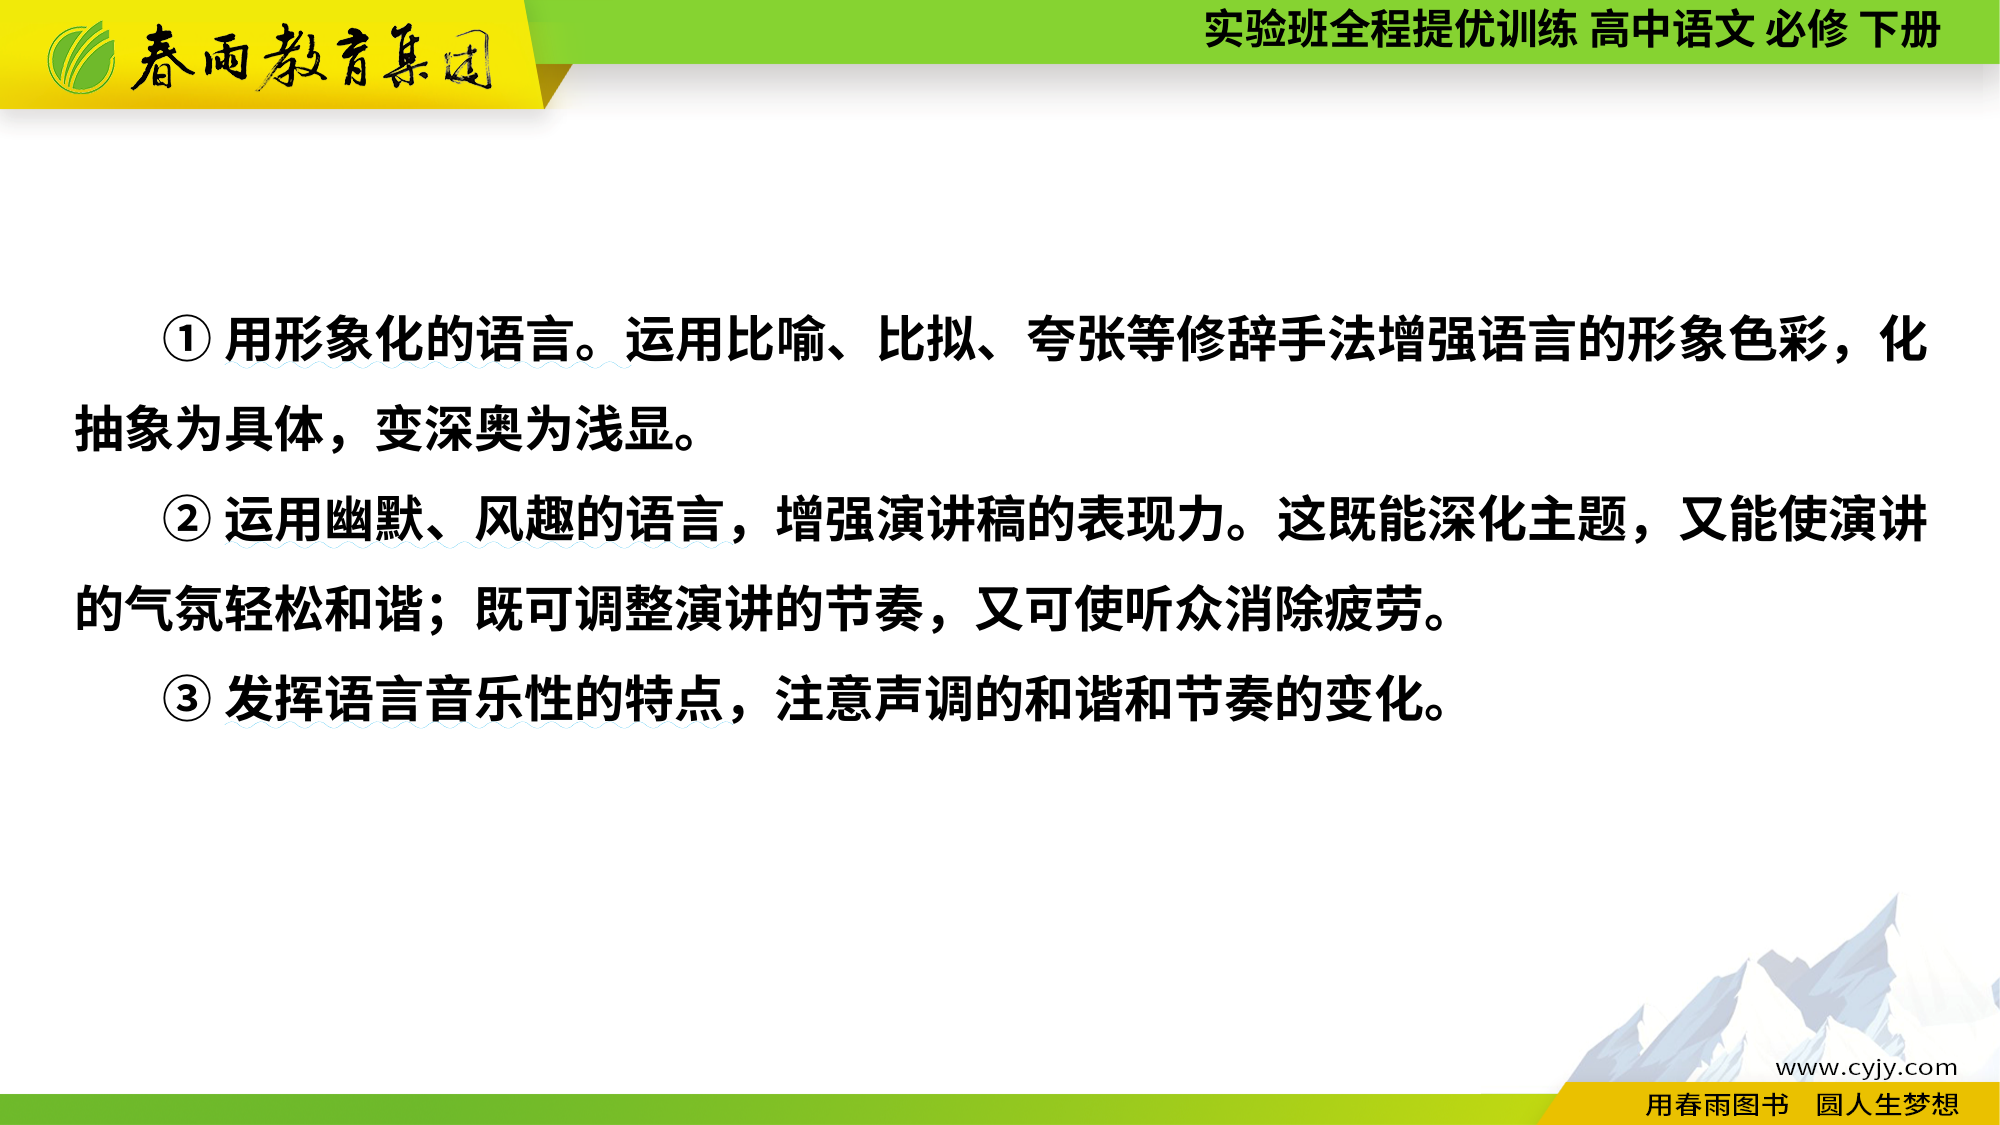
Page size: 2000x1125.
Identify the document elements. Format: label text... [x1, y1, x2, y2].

list ①用形象化的语言。运用比喻、比拟、夸张等修辞手法增强语言的形象色彩，化抽象为具体，变深奥为浅显。 ②运用幽默、风趣的语言，增强演讲稿的表现力。这既能深化主题，又能使演讲的气氛轻松和谐；既可调整演讲的节奏，又可使听众消除疲劳。 ③发挥语言音乐性的特点，注意声调的和谐和节奏的变化。 [59, 270, 1944, 740]
picture [0, 0, 2000, 1125]
